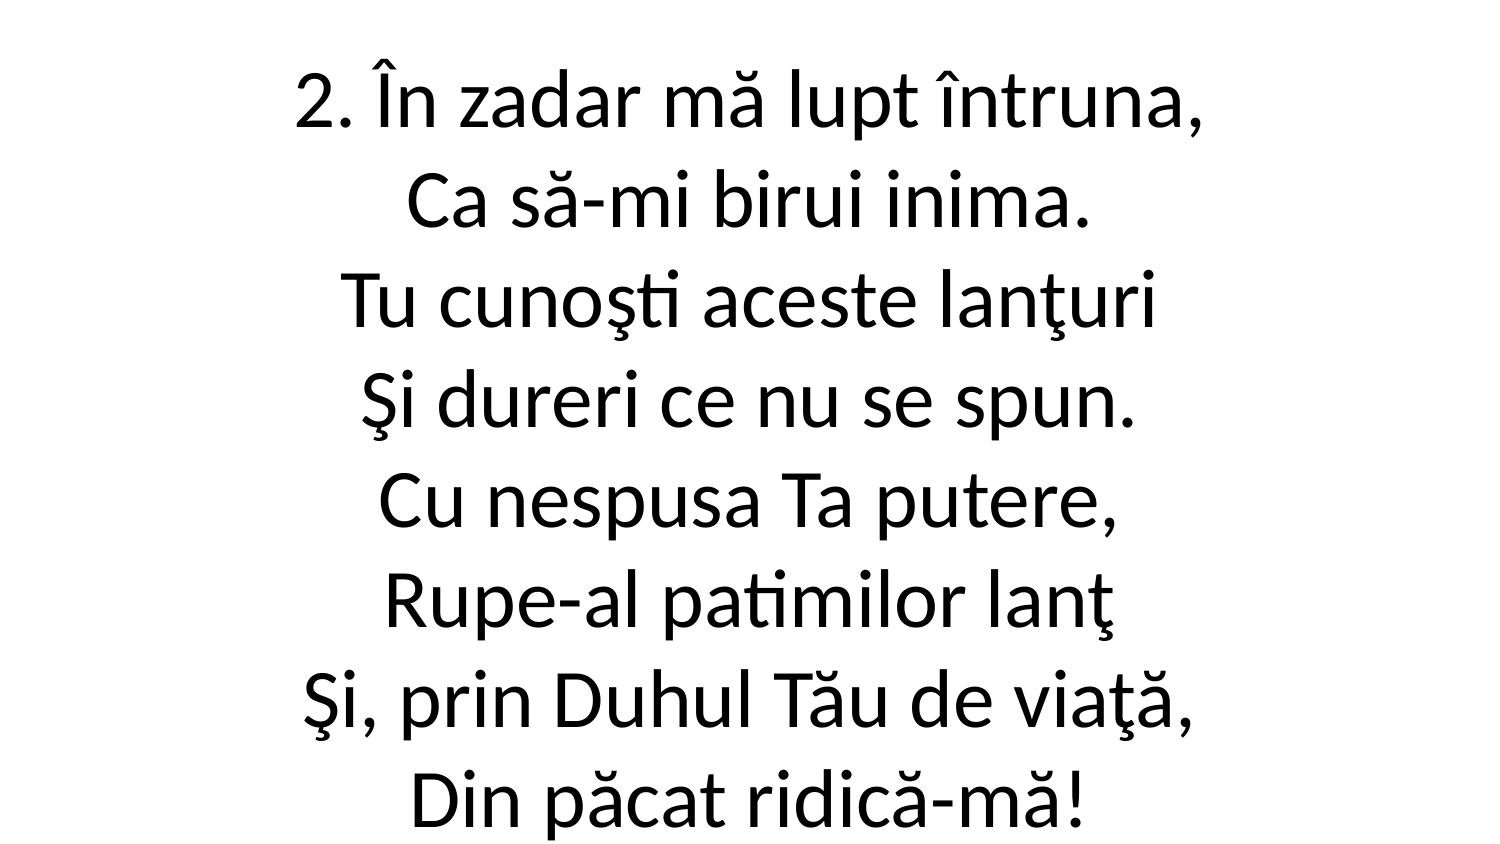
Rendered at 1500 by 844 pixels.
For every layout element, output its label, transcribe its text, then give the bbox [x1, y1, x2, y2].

text_box 2. În zadar mă lupt întruna, Ca să-mi birui inima. Tu cunoşti aceste lanţuri Şi dureri ce nu se spun. Cu nespusa Ta putere, Rupe-al patimilor lanţ Şi, prin Duhul Tău de viaţă, Din păcat ridică-mă! [278, 0, 1222, 844]
